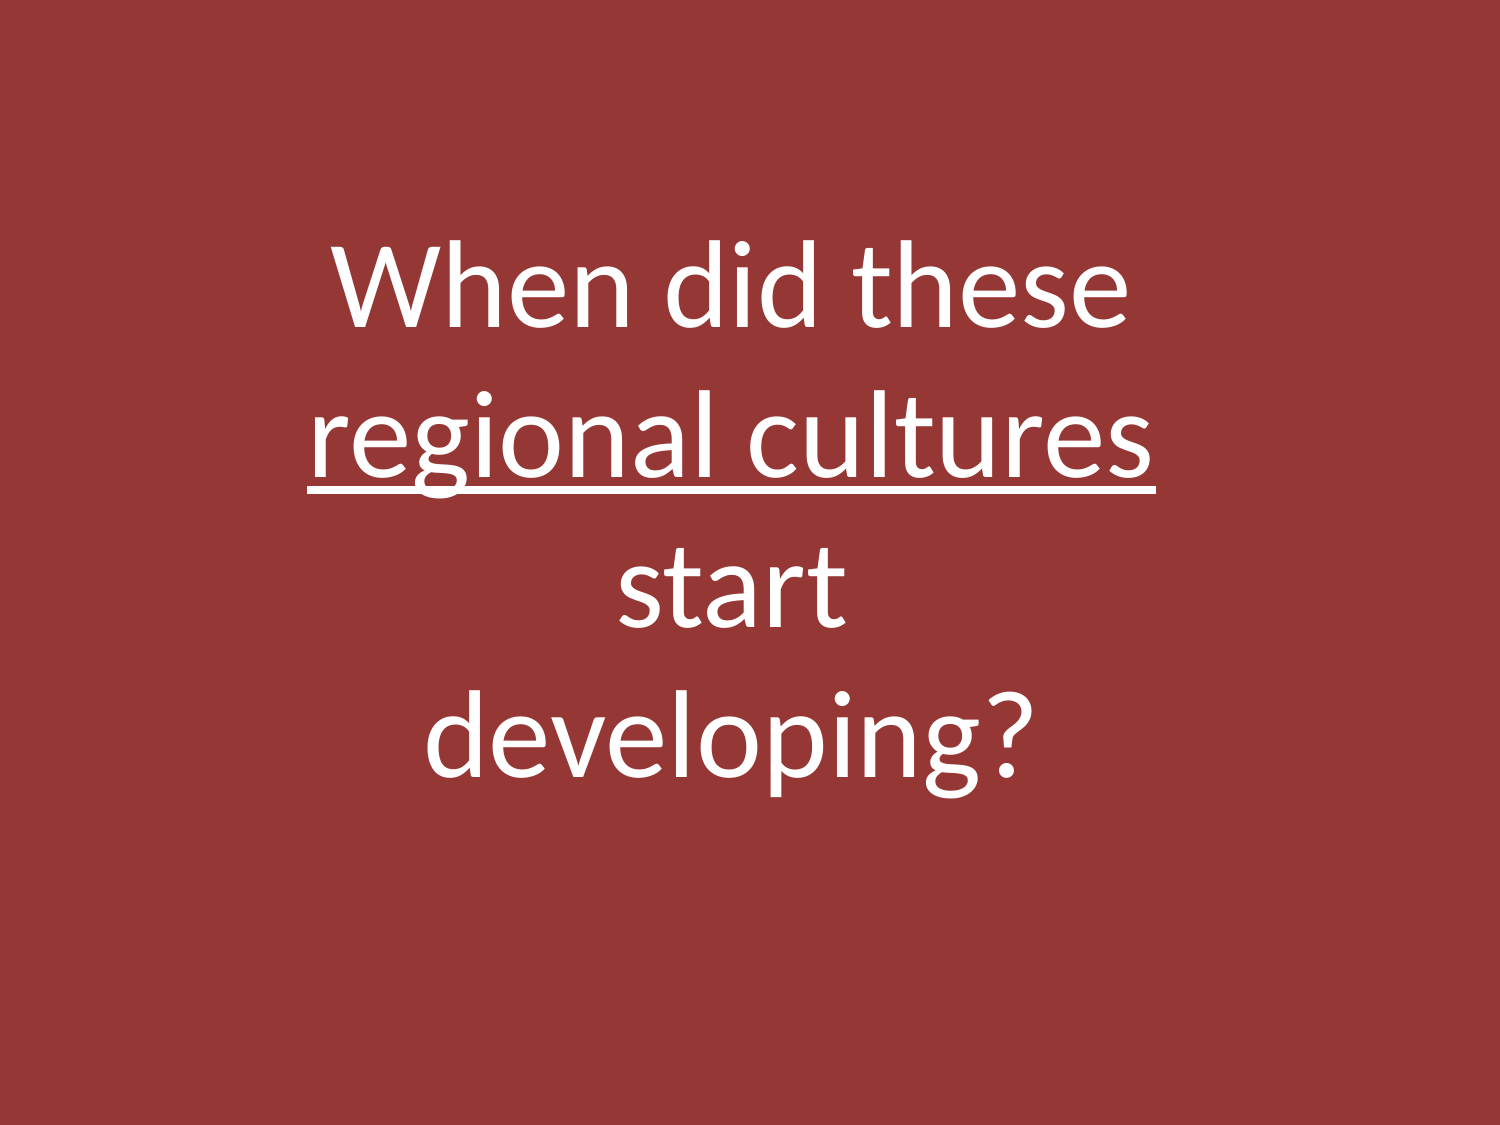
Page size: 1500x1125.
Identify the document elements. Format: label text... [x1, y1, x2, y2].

text_box When did these regional cultures start developing? [285, 195, 1178, 811]
